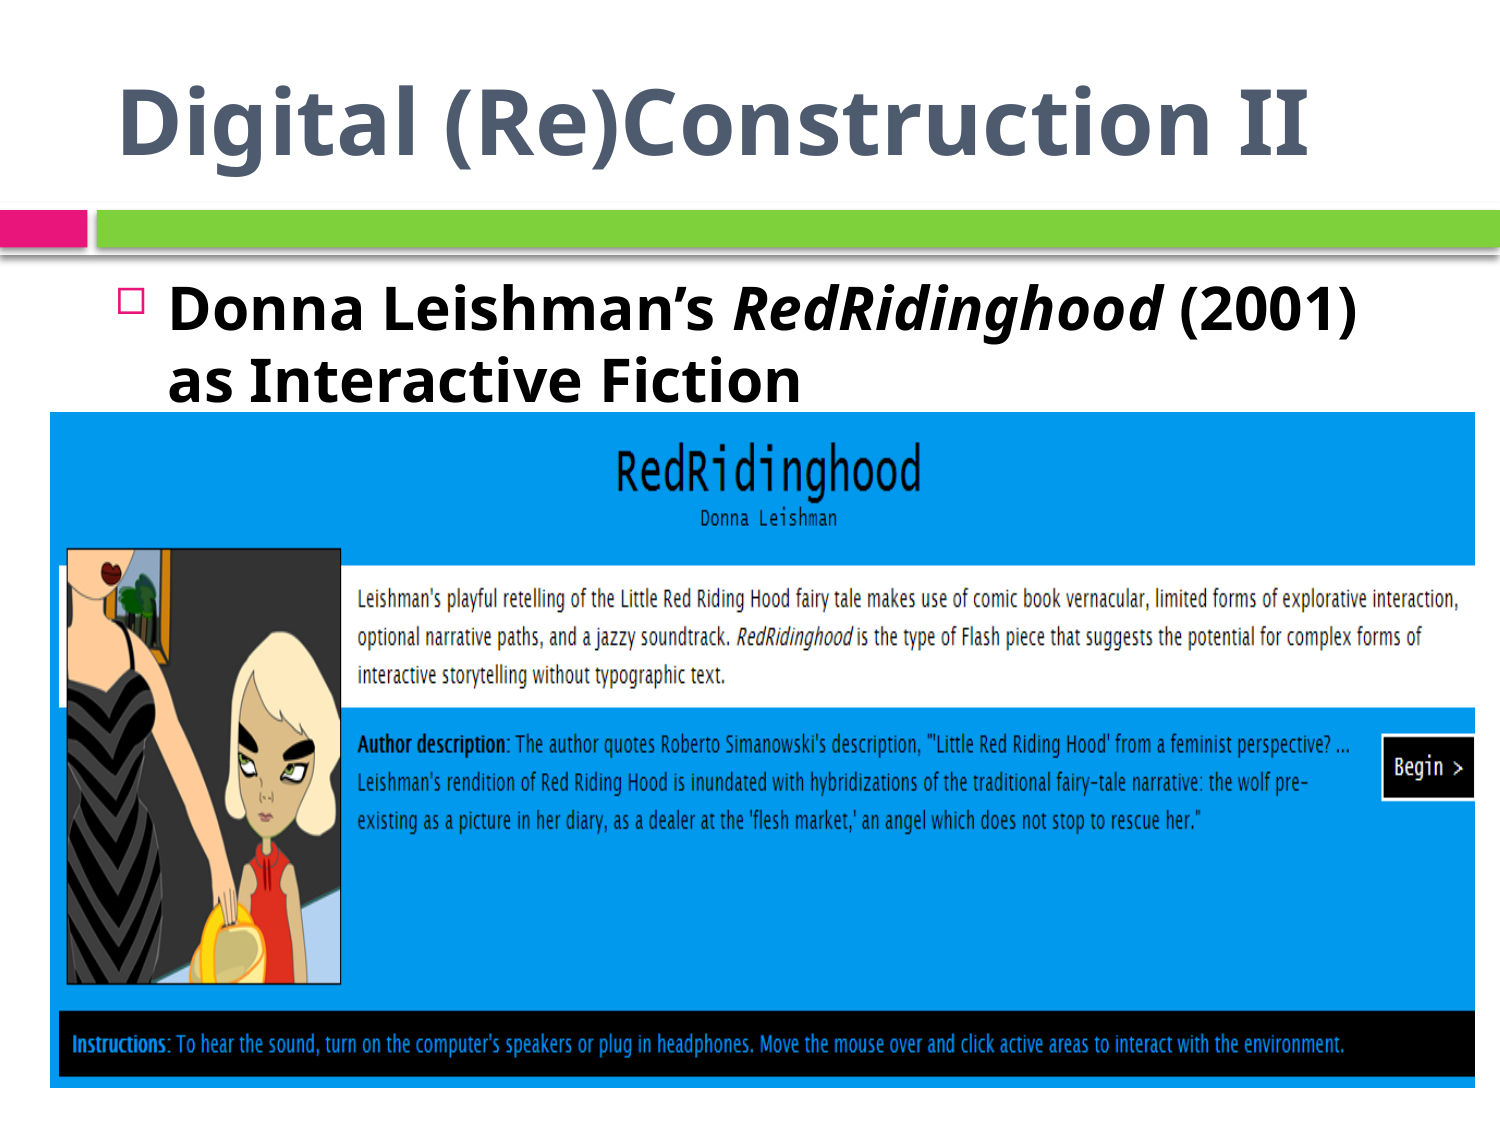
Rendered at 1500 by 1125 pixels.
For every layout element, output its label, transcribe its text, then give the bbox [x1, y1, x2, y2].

picture [49, 412, 1476, 1088]
list Donna Leishman’s RedRidinghood (2001) as Interactive Fiction [100, 262, 1438, 411]
title Digital (Re)Construction II [100, 37, 1438, 200]
